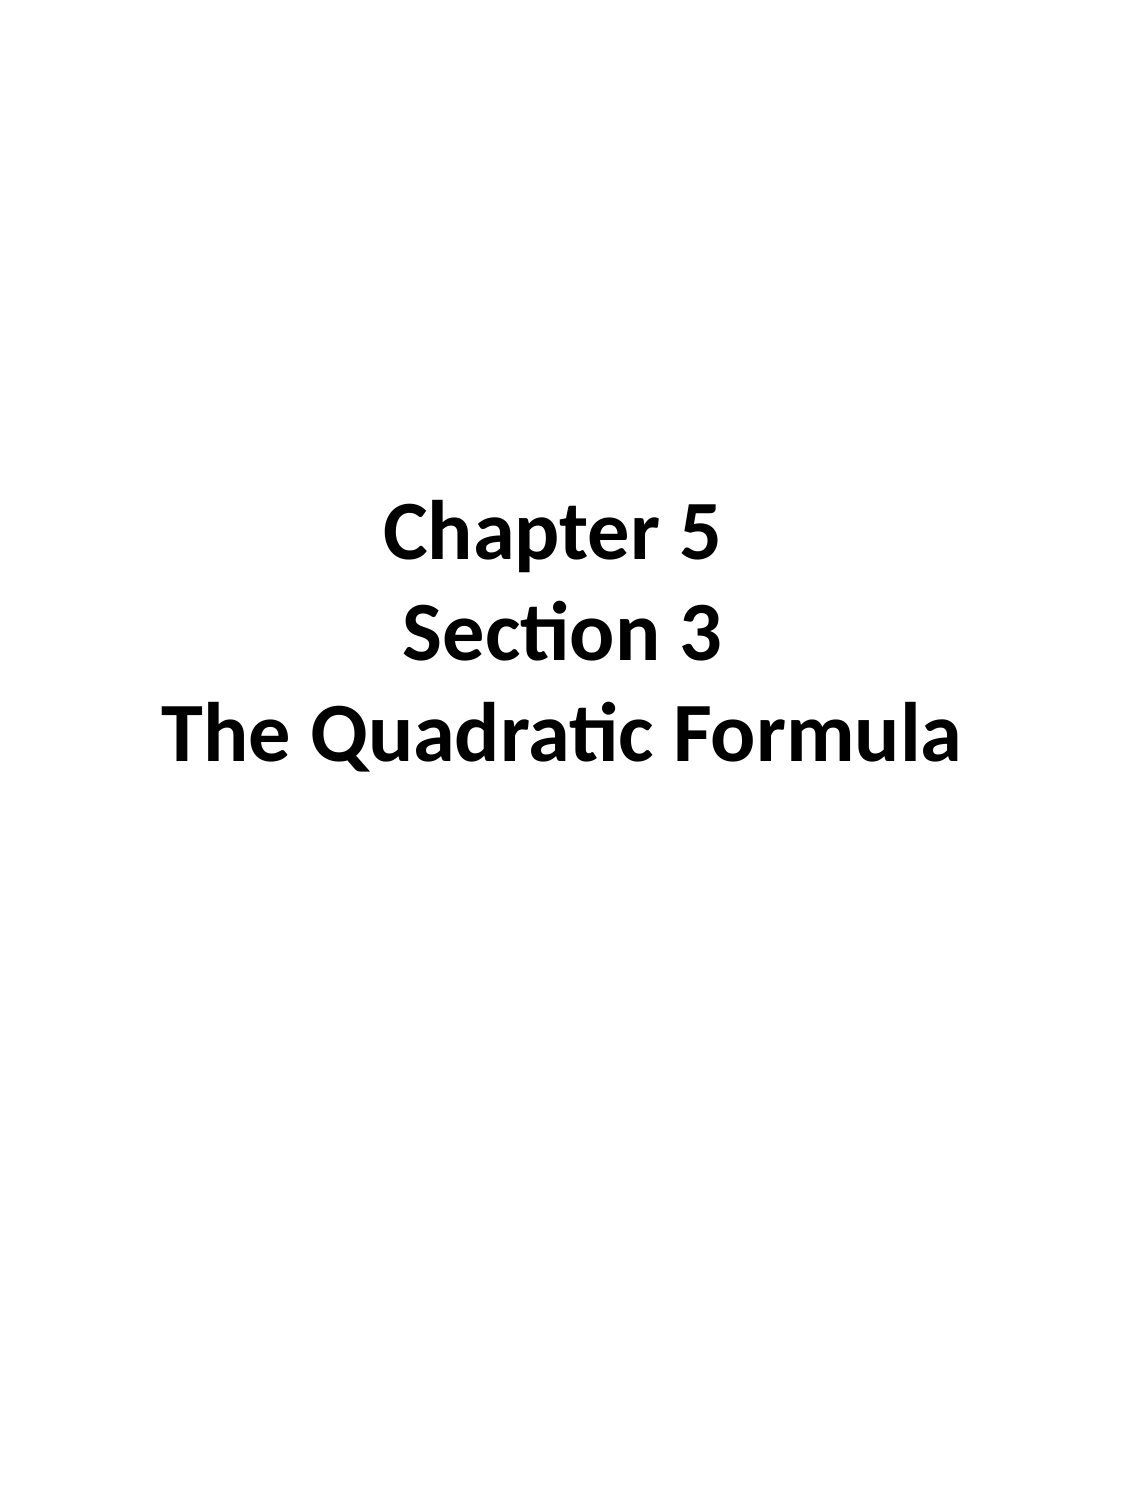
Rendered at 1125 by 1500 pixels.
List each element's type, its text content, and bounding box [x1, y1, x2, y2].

title Chapter 5 Section 3 The Quadratic Formula [84, 465, 1041, 788]
